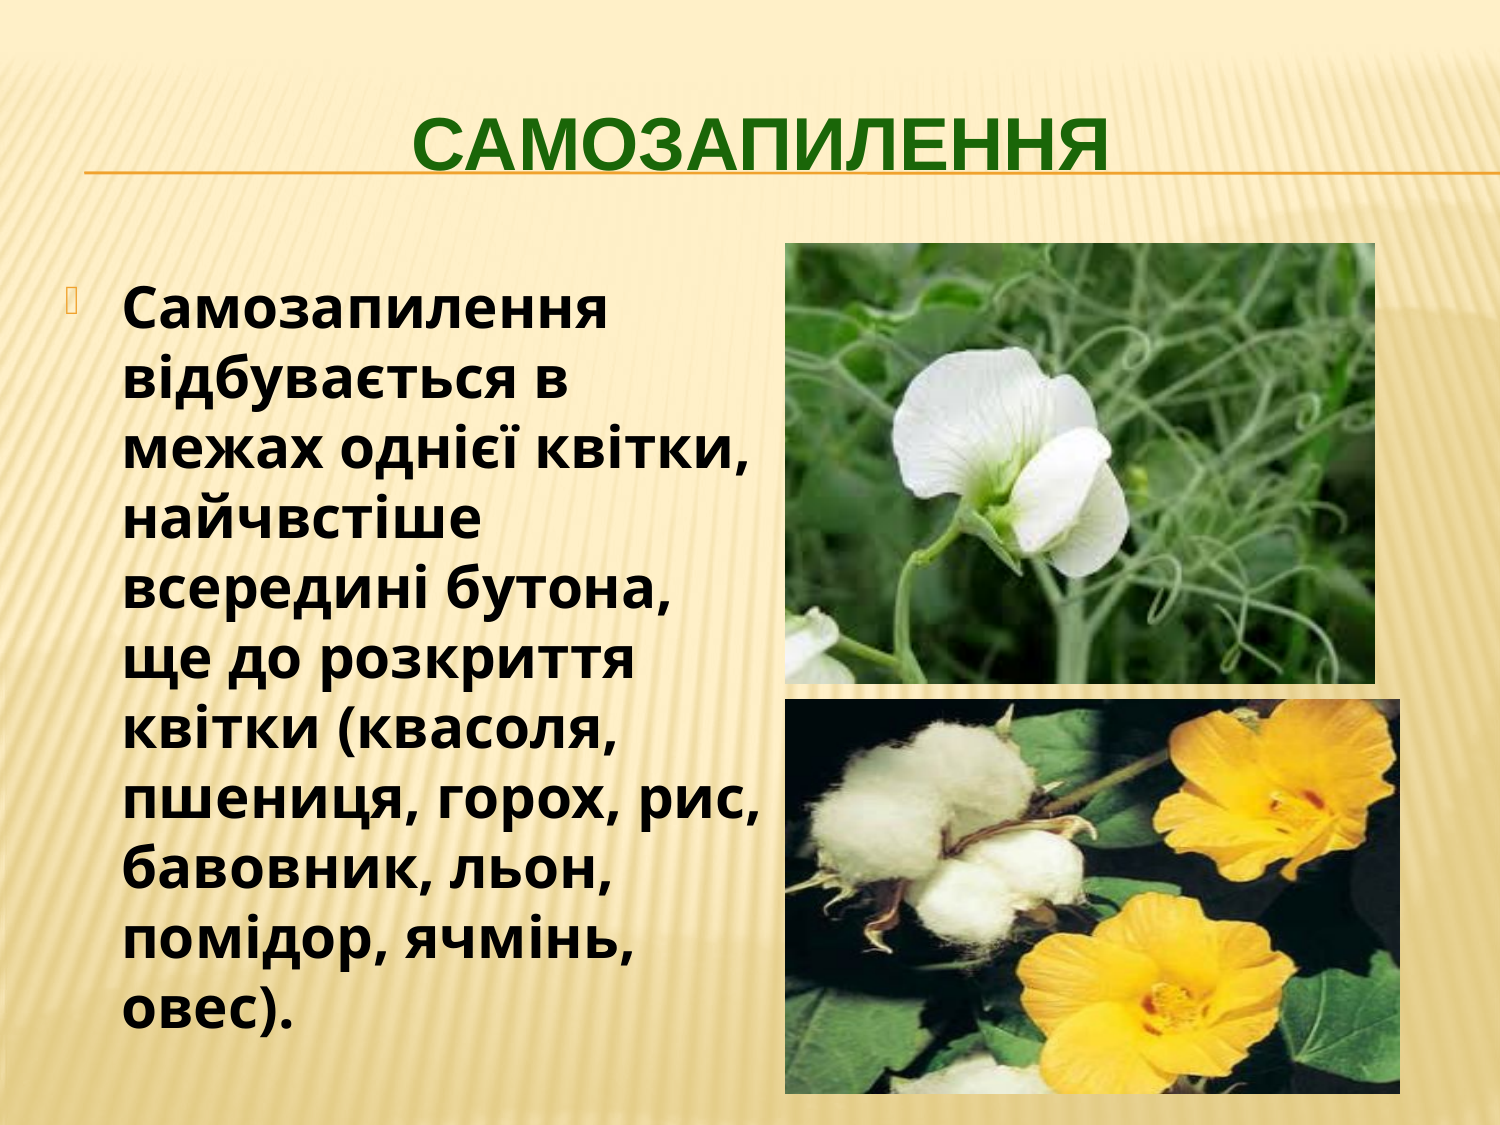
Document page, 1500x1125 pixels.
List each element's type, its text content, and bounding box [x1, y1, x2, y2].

list Самозапилення відбувається в межах однієї квітки, найчвстіше всередині бутона, ще до розкриття квітки (квасоля, пшениця, горох, рис, бавовник, льон, помідор, ячмінь, овес). [50, 262, 780, 1038]
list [785, 243, 1376, 684]
picture [785, 699, 1400, 1095]
title самозапилення [49, 75, 1475, 213]
